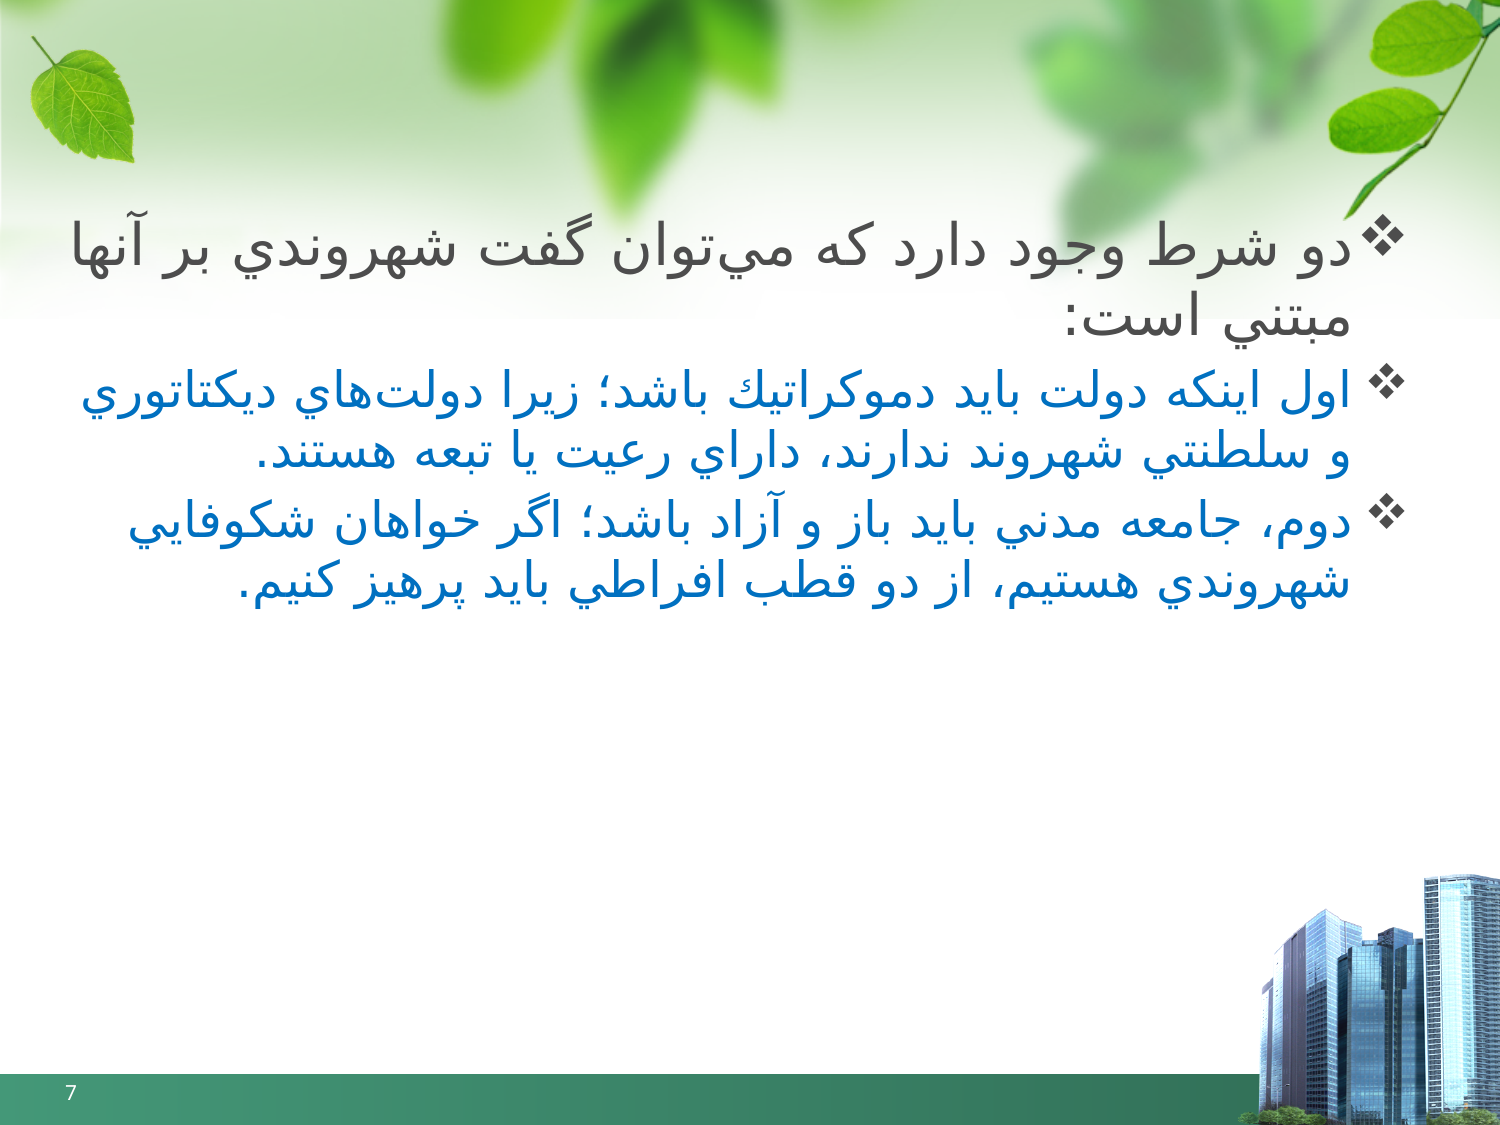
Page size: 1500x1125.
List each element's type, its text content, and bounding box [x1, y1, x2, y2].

slide_number 7 [50, 1072, 138, 1113]
list دو شرط وجود دارد كه مي‌توان گفت شهروندي بر آنها مبتني است: اول اينكه دولت بايد دموكراتيك باشد؛ زيرا دولت‌هاي ديكتاتوري و سلطنتي شهروند ندارند، داراي رعيت يا تبعه هستند. دوم، جامعه مدني بايد باز و آزاد باشد؛ اگر خواهان شكوفايي شهروندي هستيم، از دو قطب افراطي بايد پرهيز كنيم. [50, 200, 1425, 610]
picture [0, 0, 1500, 319]
